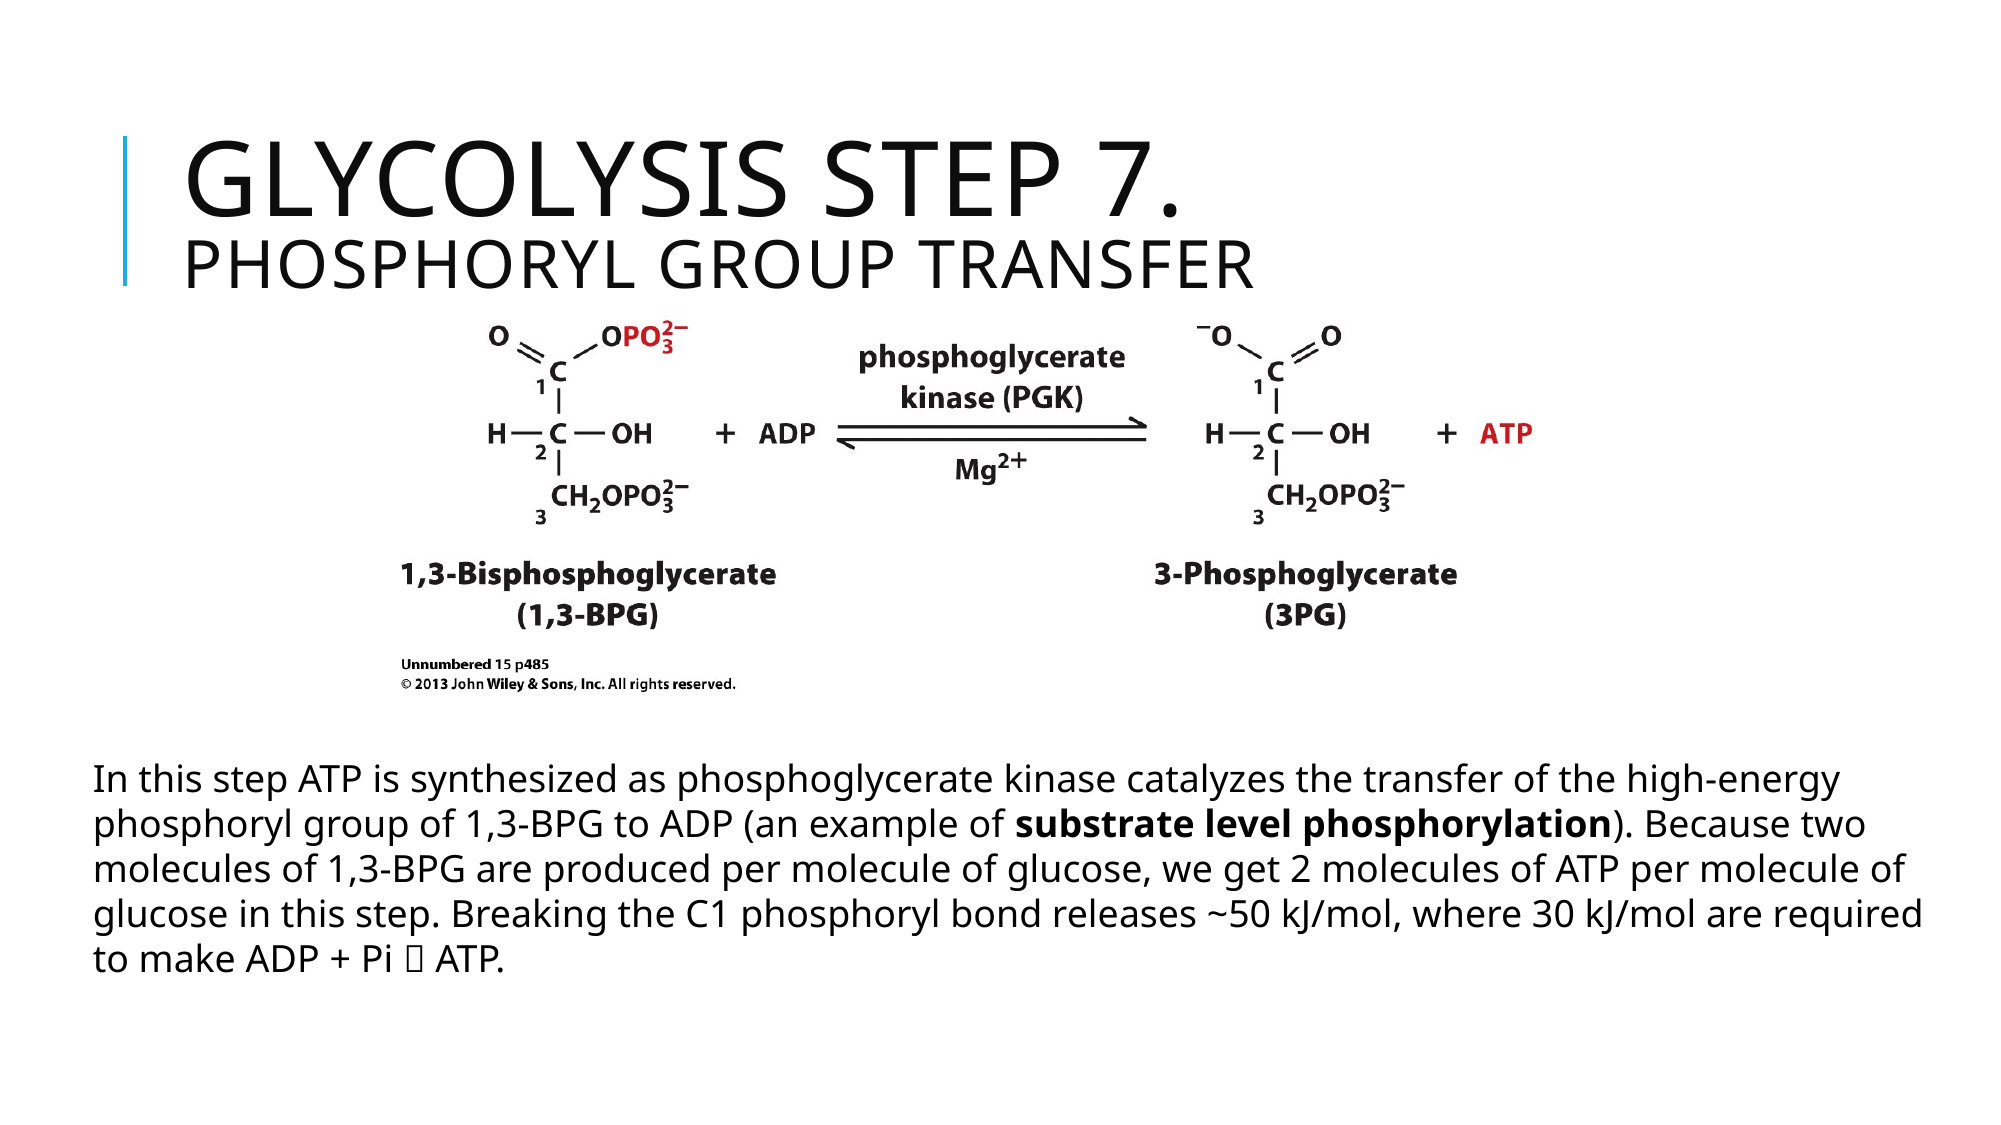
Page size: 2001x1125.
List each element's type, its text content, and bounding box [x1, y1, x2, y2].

title Glycolysis step 7. Phosphoryl Group Transfer [168, 96, 1763, 342]
picture [394, 309, 1536, 695]
text_box In this step ATP is synthesized as phosphoglycerate kinase catalyzes the transfer of the high-energy phosphoryl group of 1,3-BPG to ADP (an example of substrate level phosphorylation). Because two molecules of 1,3-BPG are produced per molecule of glucose, we get 2 molecules of ATP per molecule of glucose in this step. Breaking the C1 phosphoryl bond releases ~50 kJ/mol, where 30 kJ/mol are required to make ADP + Pi  ATP. [78, 747, 1943, 988]
